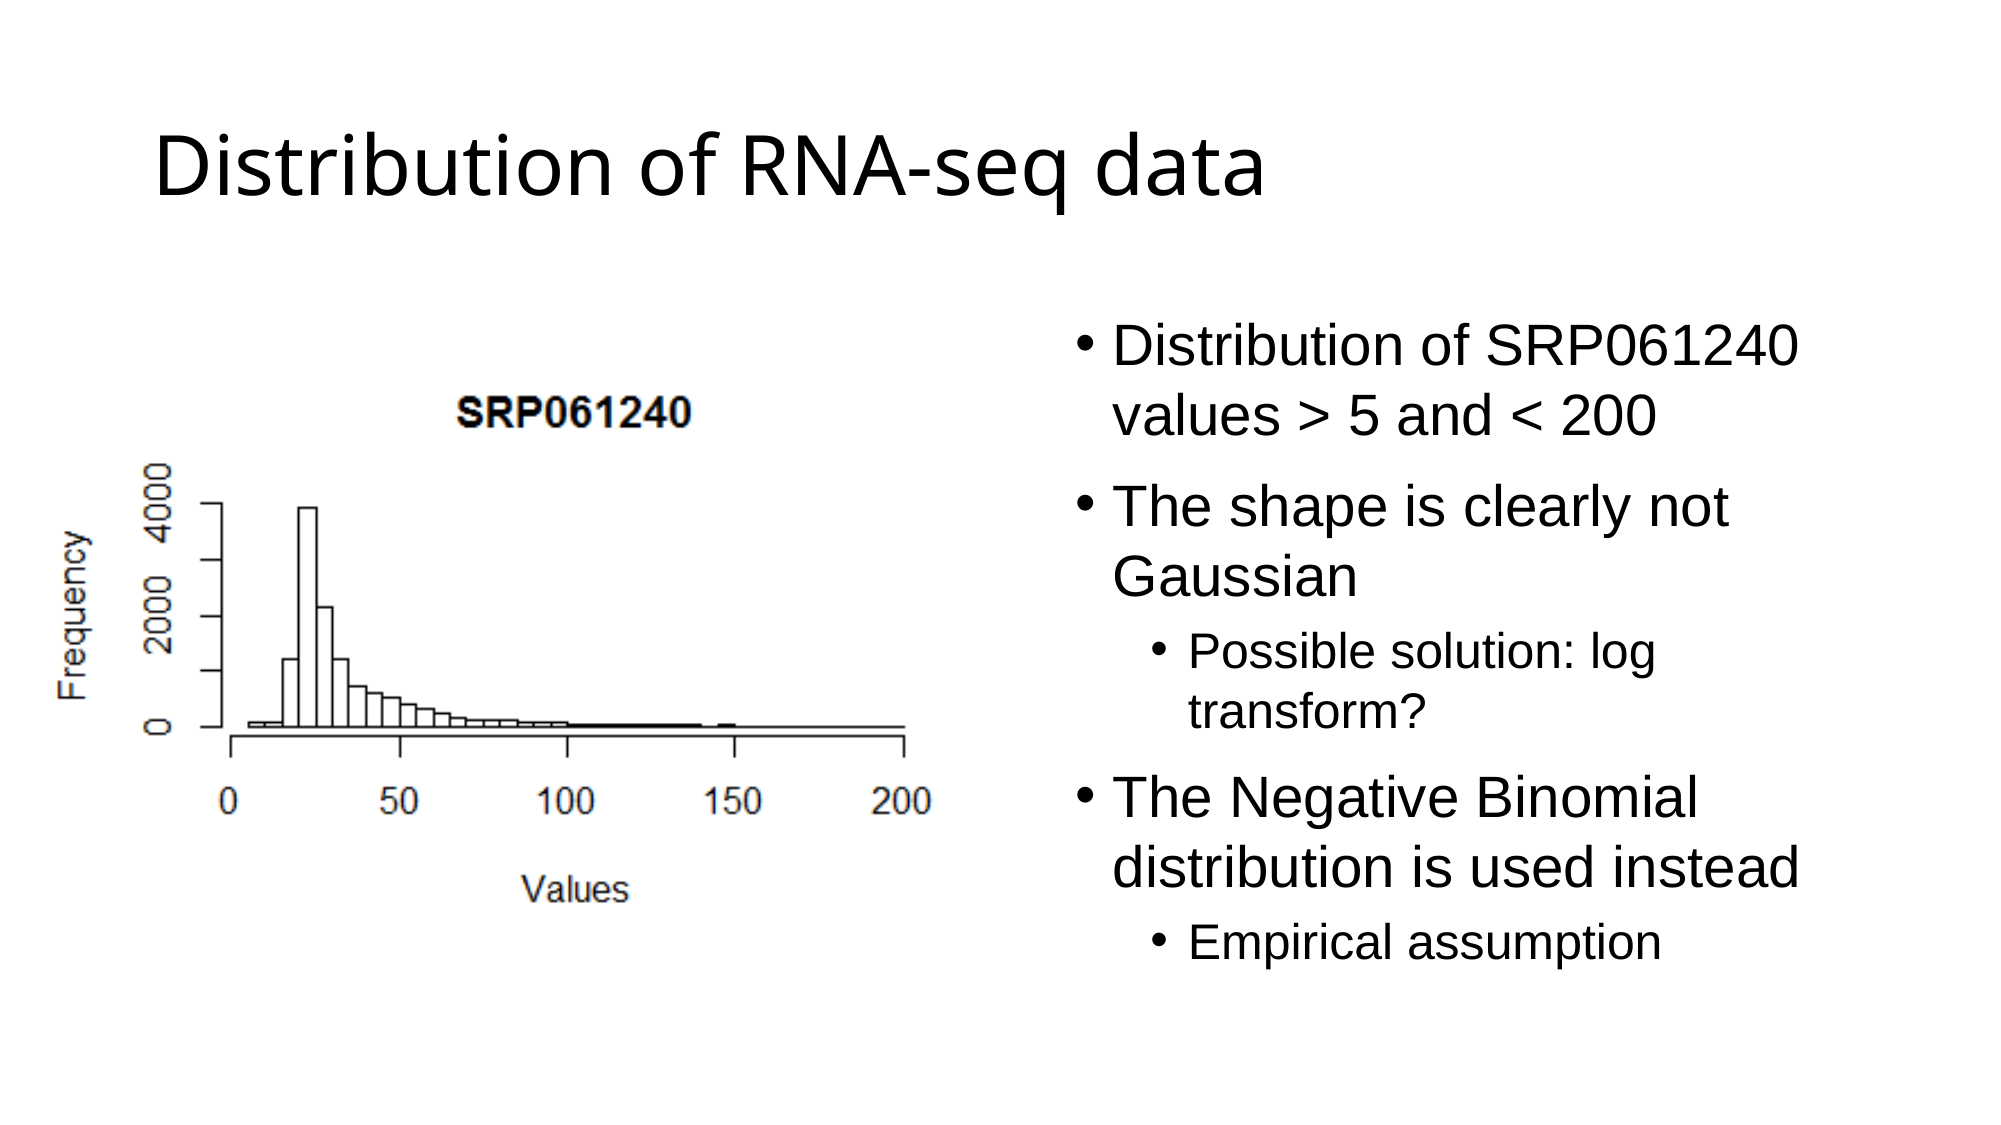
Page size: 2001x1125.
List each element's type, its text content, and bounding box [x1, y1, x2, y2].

list Distribution of SRP061240 values > 5 and < 200 The shape is clearly not Gaussian Possible solution: log transform? The Negative Binomial distribution is used instead Empirical assumption [1060, 299, 1863, 1014]
picture [45, 322, 1021, 957]
title Distribution of RNA-seq data [137, 59, 1863, 278]
